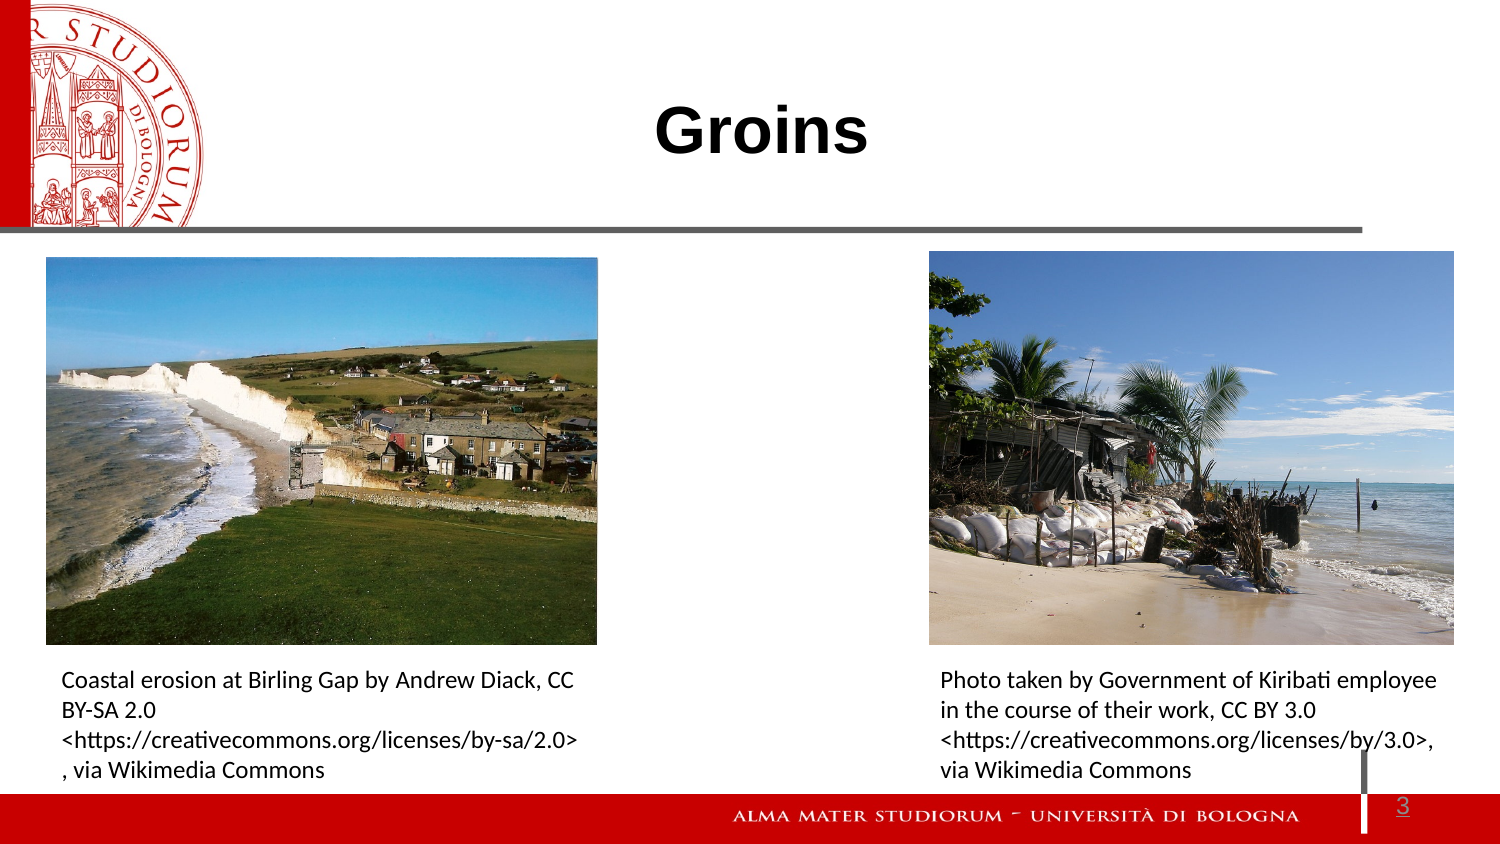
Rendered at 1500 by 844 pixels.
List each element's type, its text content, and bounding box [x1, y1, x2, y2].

text_box Photo taken by Government of Kiribati employee in the course of their work, CC BY 3.0 <https://creativecommons.org/licenses/by/3.0>, via Wikimedia Commons [925, 656, 1454, 791]
slide_number 3 [1074, 791, 1425, 827]
picture [31, 0, 211, 226]
text_box Coastal erosion at Birling Gap by Andrew Diack, CC BY-SA 2.0 <https://creativecommons.org/licenses/by-sa/2.0>, via Wikimedia Commons [46, 656, 598, 791]
text_box Groins [194, 79, 1329, 174]
picture [0, 794, 1500, 844]
picture [46, 257, 599, 645]
picture [929, 251, 1454, 645]
